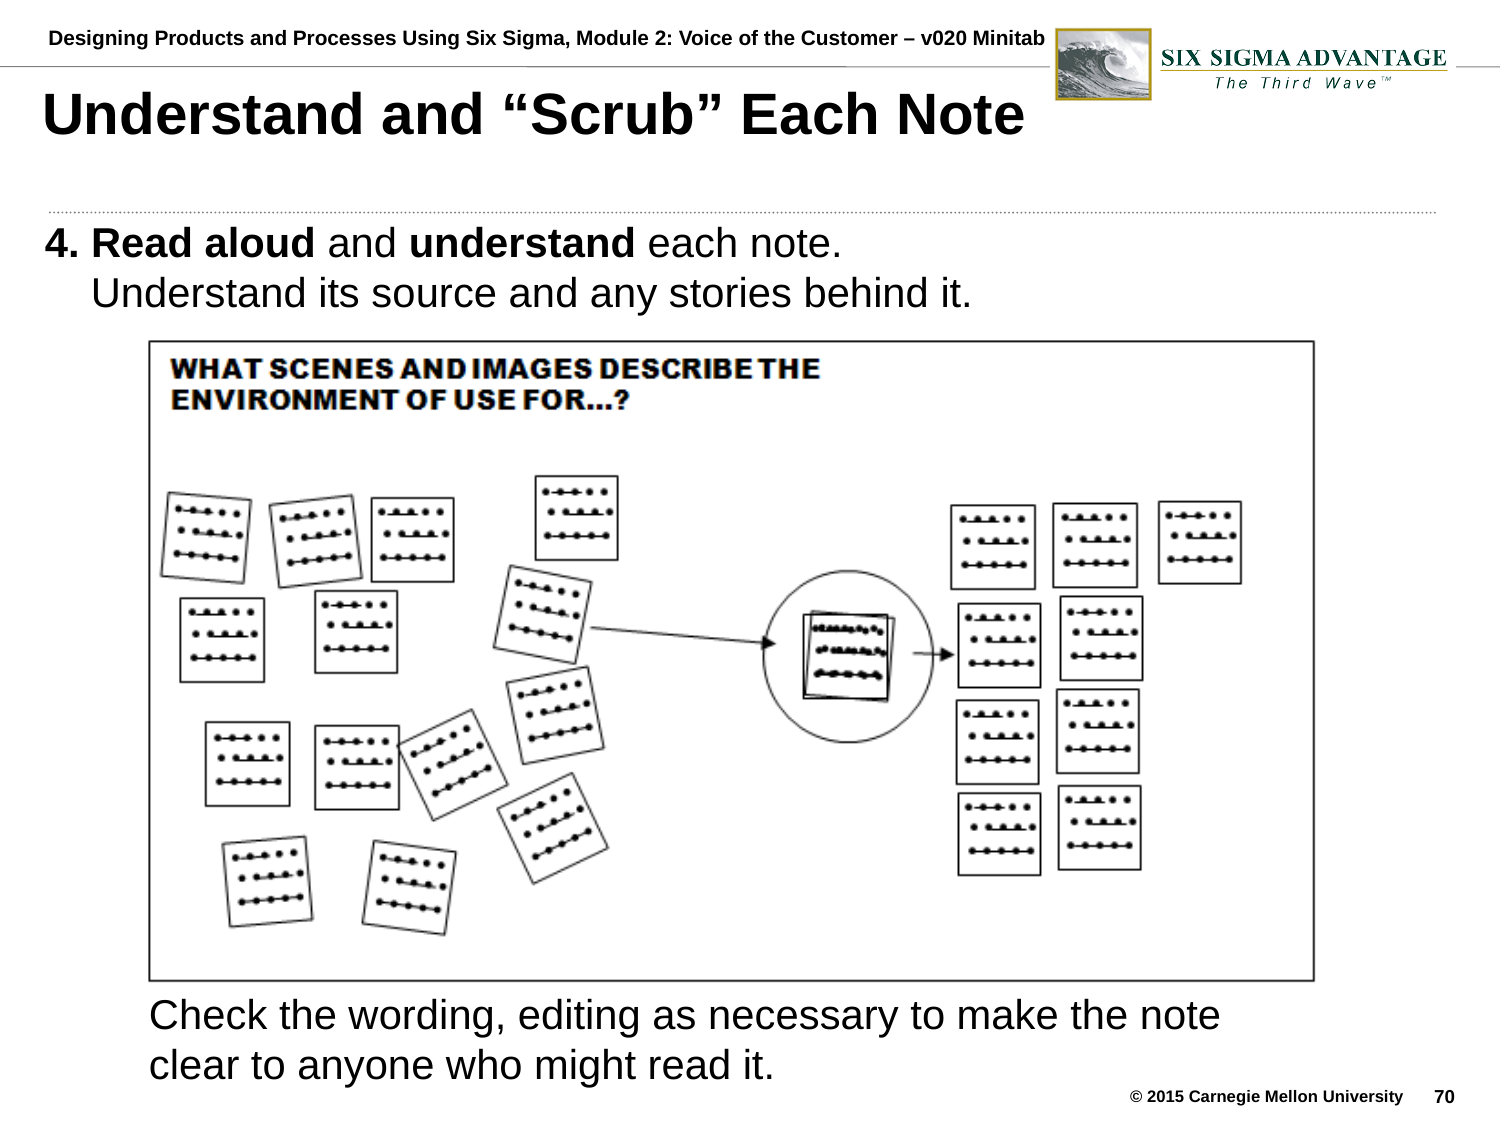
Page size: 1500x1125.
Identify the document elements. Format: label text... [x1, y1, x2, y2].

text_box Check the wording, editing as necessary to make the note clear to anyone who might read it. [134, 980, 1305, 1096]
picture [1049, 24, 1456, 104]
text_box 4. Read aloud and understand each note. Understand its source and any stories behind it. [29, 208, 1426, 324]
picture [147, 339, 1317, 985]
title Understand and “Scrub” Each Note [42, 89, 1438, 146]
